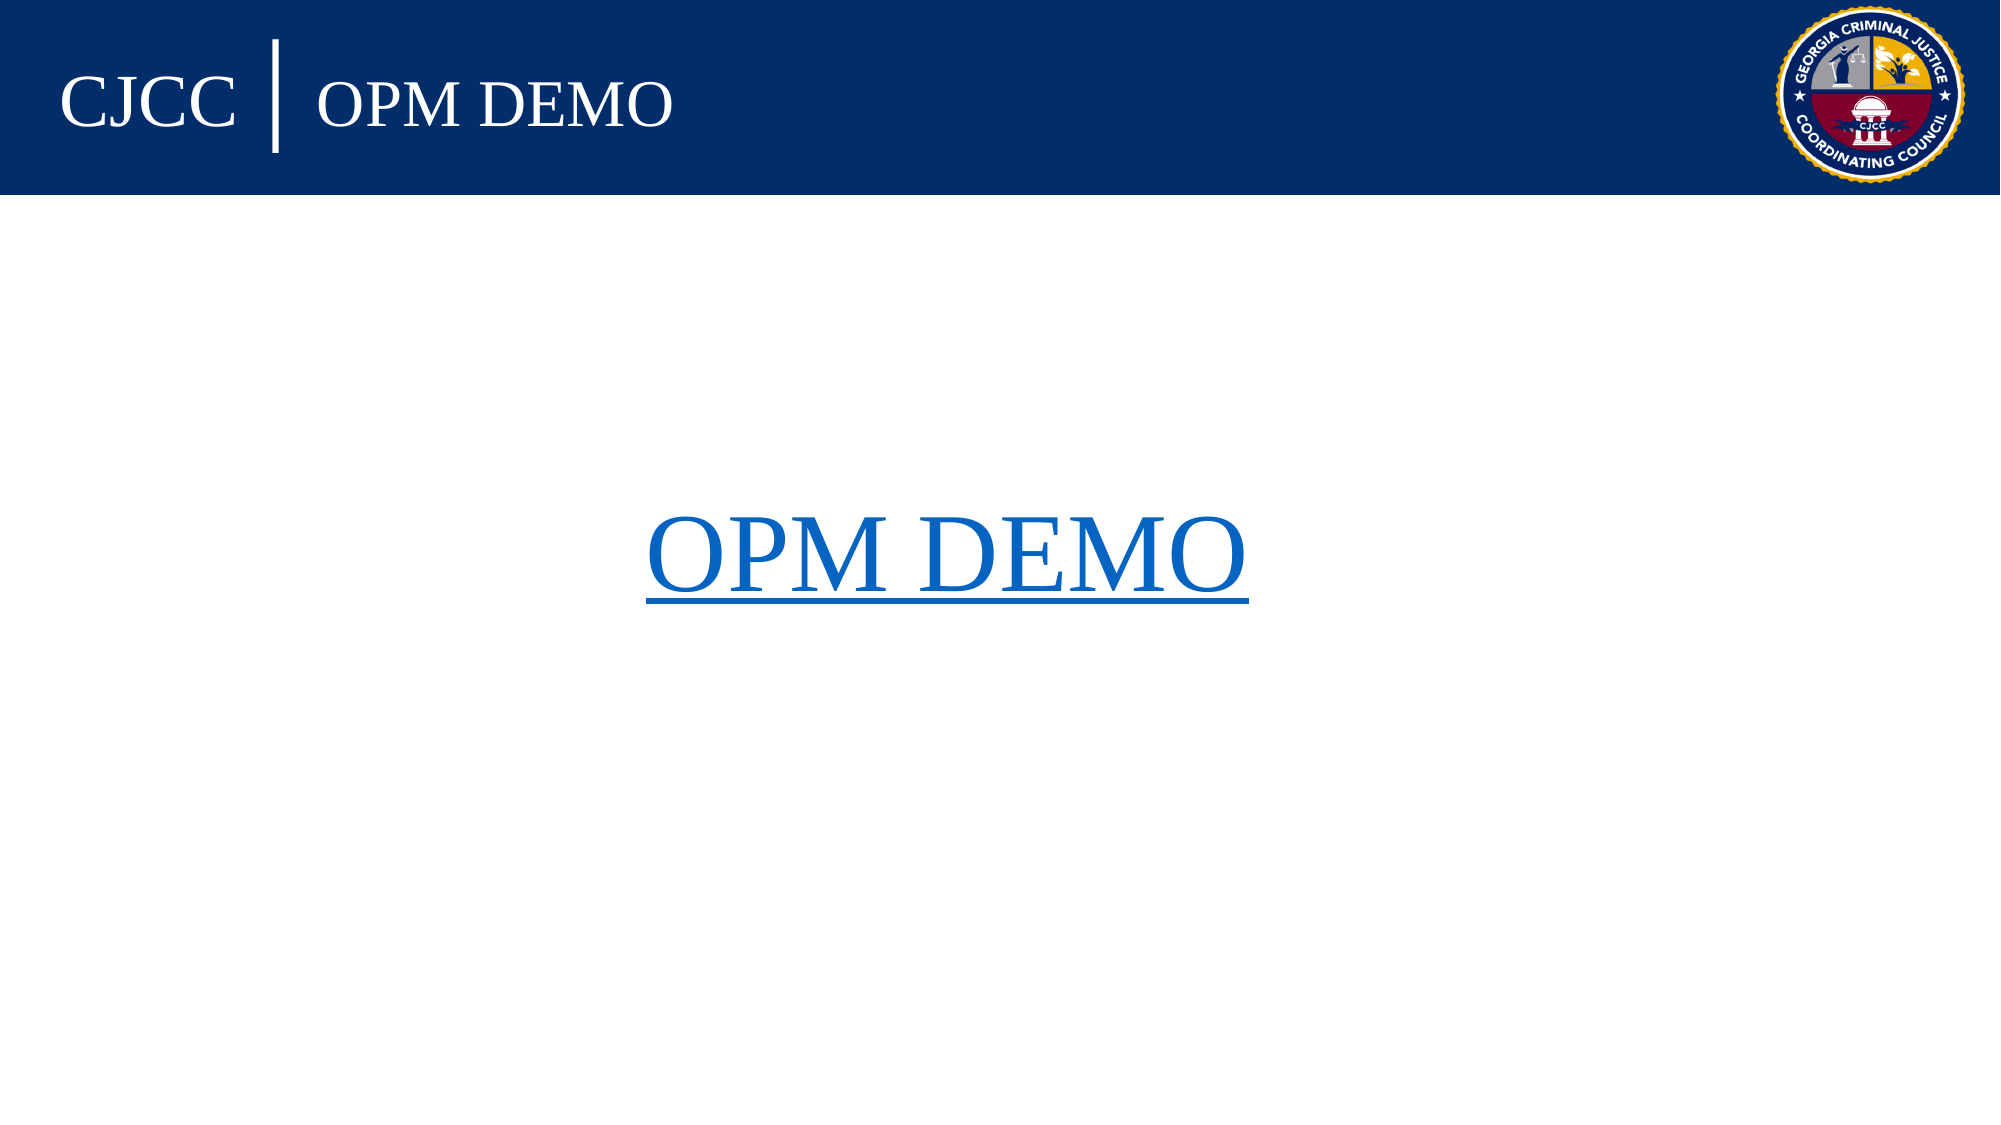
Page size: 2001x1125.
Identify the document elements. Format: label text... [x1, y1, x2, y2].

picture [1740, 0, 2000, 195]
text_box [0, 0, 1740, 195]
text_box OPM DEMO [80, 201, 1814, 667]
text_box CJCC | OPM DEMO [44, 0, 1740, 194]
